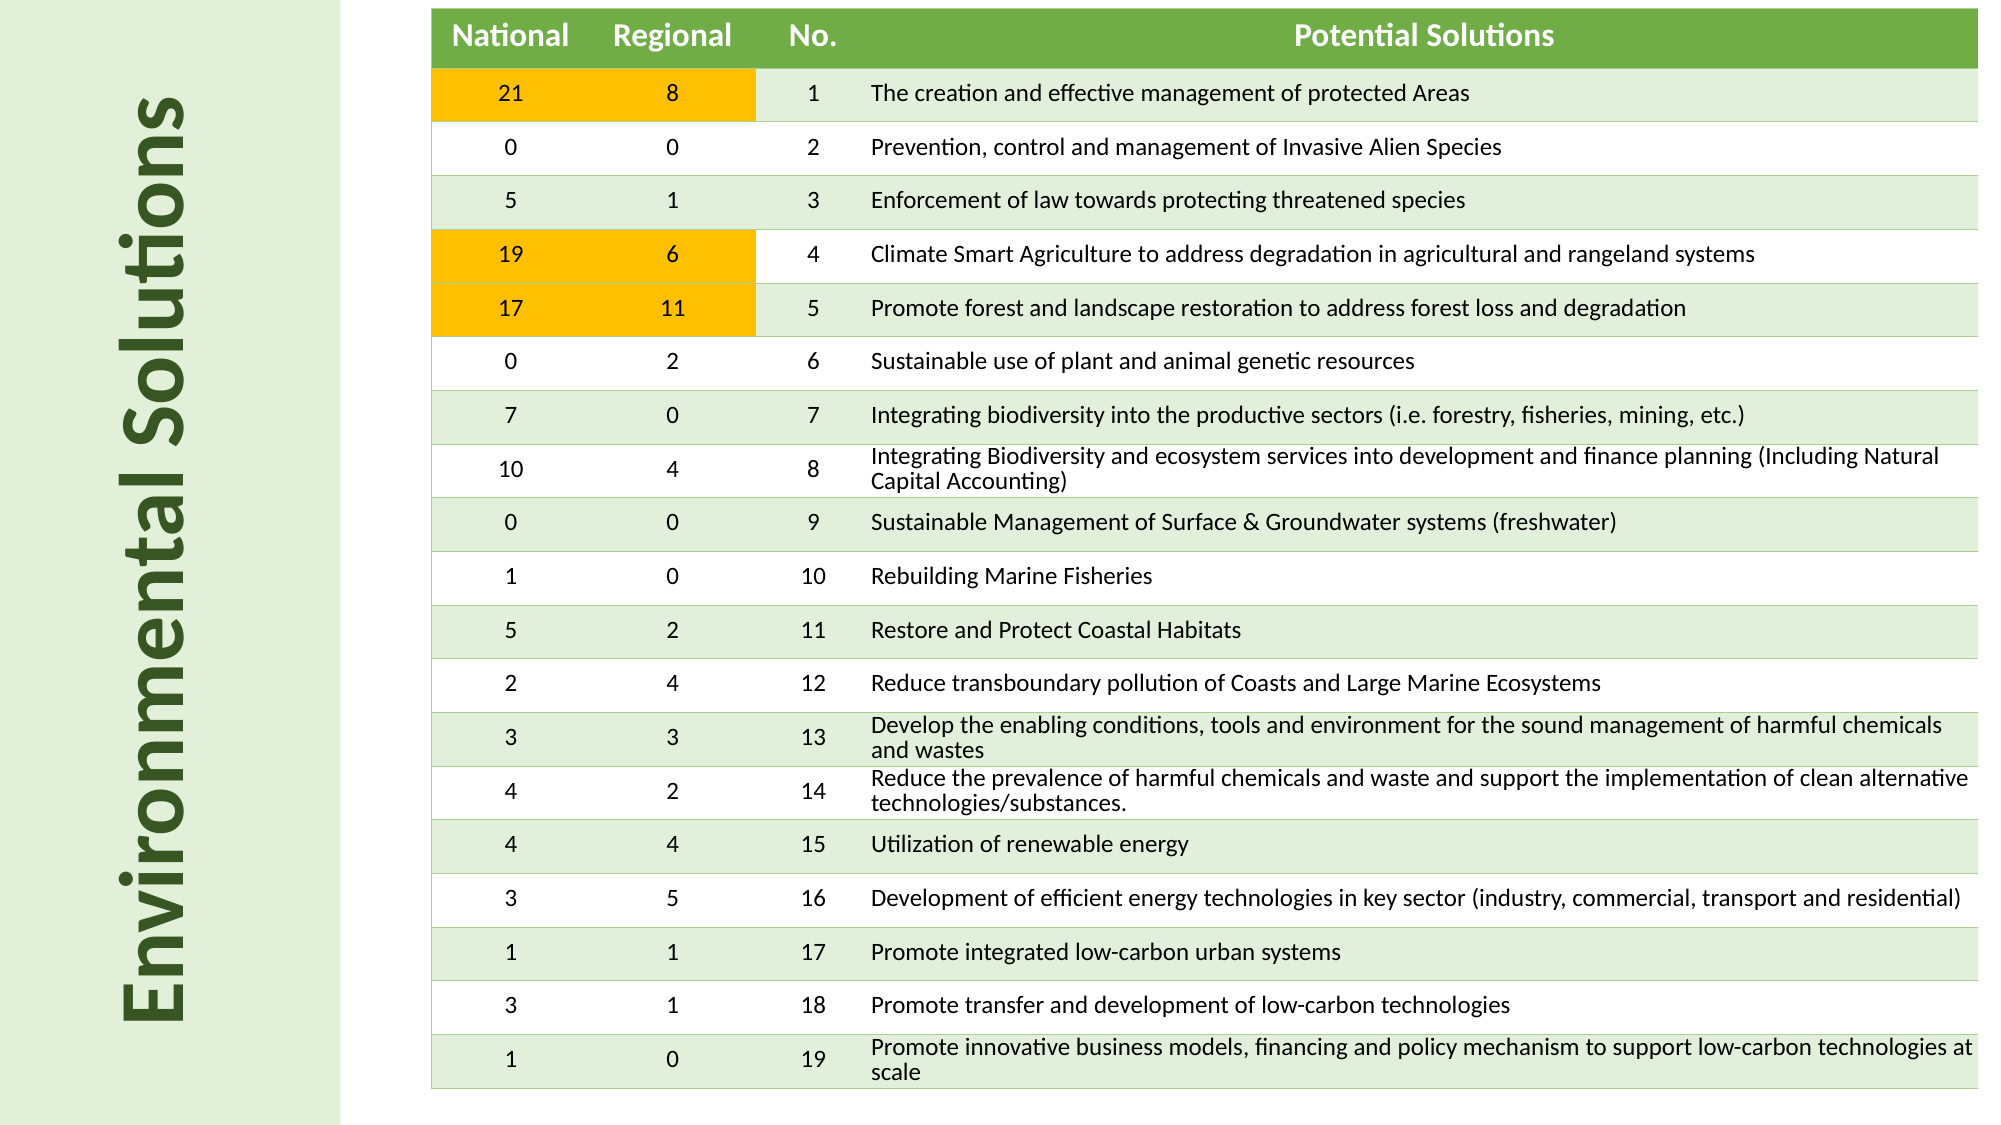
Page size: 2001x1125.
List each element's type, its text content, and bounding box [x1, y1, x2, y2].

table_cell 0 [432, 337, 590, 390]
table_cell 0 [590, 1035, 756, 1088]
table_cell 4 [590, 820, 756, 873]
table_cell Integrating Biodiversity and ecosystem services into development and finance planning (Including Natural Capital Accounting) [871, 445, 1978, 497]
table_cell Development of efficient energy technologies in key sector (industry, commercial, transport and residential) [871, 874, 1978, 927]
table_cell 2 [590, 767, 756, 819]
table_cell 8 [590, 69, 756, 121]
table_cell Reduce transboundary pollution of Coasts and Large Marine Ecosystems [871, 659, 1978, 712]
table_cell 16 [756, 874, 871, 927]
table_cell Sustainable use of plant and animal genetic resources [871, 337, 1978, 390]
table_cell 13 [756, 713, 871, 766]
table_cell 0 [590, 498, 756, 551]
table_cell 2 [432, 659, 590, 712]
table_cell 19 [756, 1035, 871, 1088]
table_cell 0 [590, 552, 756, 605]
table_cell 10 [432, 445, 590, 497]
table_cell 19 [432, 230, 590, 283]
table_cell 5 [756, 284, 871, 336]
table_cell 3 [590, 713, 756, 766]
subtitle Environmental Solutions [96, 0, 279, 1124]
table_cell Promote integrated low-carbon urban systems [871, 928, 1978, 980]
table_cell 1 [432, 928, 590, 980]
table_cell 0 [590, 122, 756, 175]
table_cell 2 [590, 337, 756, 390]
table_cell 4 [432, 820, 590, 873]
table_cell 17 [432, 284, 590, 336]
table_cell 7 [756, 391, 871, 444]
table_cell 10 [756, 552, 871, 605]
table_cell 2 [756, 122, 871, 175]
table_cell 1 [756, 69, 871, 121]
table_cell 1 [432, 1035, 590, 1088]
table_header No. [756, 9, 871, 68]
table_cell 3 [756, 176, 871, 229]
table_header National [432, 9, 590, 68]
table_cell Sustainable Management of Surface & Groundwater systems (freshwater) [871, 498, 1978, 551]
table_cell The creation and effective management of protected Areas [871, 69, 1978, 121]
table_cell Promote transfer and development of low-carbon technologies [871, 981, 1978, 1034]
table_cell 7 [432, 391, 590, 444]
table_cell Climate Smart Agriculture to address degradation in agricultural and rangeland systems [871, 230, 1978, 283]
table_cell Develop the enabling conditions, tools and environment for the sound management of harmful chemicals and wastes [871, 713, 1978, 766]
table_cell Promote forest and landscape restoration to address forest loss and degradation [871, 284, 1978, 336]
table_cell 3 [432, 874, 590, 927]
table_cell 17 [756, 928, 871, 980]
table_cell Prevention, control and management of Invasive Alien Species [871, 122, 1978, 175]
table_header Regional [590, 9, 756, 68]
table_cell 6 [756, 337, 871, 390]
table_cell 11 [756, 606, 871, 658]
table_cell 4 [590, 659, 756, 712]
table_cell 2 [590, 606, 756, 658]
table_cell 14 [756, 767, 871, 819]
table_cell 21 [432, 69, 590, 121]
table_cell 11 [590, 284, 756, 336]
table_cell 3 [432, 981, 590, 1034]
table_cell Integrating biodiversity into the productive sectors (i.e. forestry, fisheries, mining, etc.) [871, 391, 1978, 444]
table_cell 5 [590, 874, 756, 927]
table_cell 18 [756, 981, 871, 1034]
table_cell 0 [590, 391, 756, 444]
table_cell Promote innovative business models, financing and policy mechanism to support low-carbon technologies at scale [871, 1035, 1978, 1088]
table_cell 9 [756, 498, 871, 551]
table_cell 1 [590, 176, 756, 229]
table_cell 15 [756, 820, 871, 873]
table_cell Enforcement of law towards protecting threatened species [871, 176, 1978, 229]
table_cell 6 [590, 230, 756, 283]
table_cell 4 [590, 445, 756, 497]
table_header Potential Solutions [871, 9, 1978, 68]
table_cell Utilization of renewable energy [871, 820, 1978, 873]
table_cell Rebuilding Marine Fisheries [871, 552, 1978, 605]
table_cell 5 [432, 176, 590, 229]
table_cell 0 [432, 498, 590, 551]
table_cell 4 [756, 230, 871, 283]
table_cell 1 [432, 552, 590, 605]
table_cell 8 [756, 445, 871, 497]
table_cell Restore and Protect Coastal Habitats [871, 606, 1978, 658]
table_cell 1 [590, 928, 756, 980]
table_cell 4 [432, 767, 590, 819]
table_cell 12 [756, 659, 871, 712]
table_cell 3 [432, 713, 590, 766]
table_cell 5 [432, 606, 590, 658]
table_cell 0 [432, 122, 590, 175]
table_cell 1 [590, 981, 756, 1034]
table_cell Reduce the prevalence of harmful chemicals and waste and support the implementation of clean alternative technologies/substances. [871, 767, 1978, 819]
text_box [0, 0, 341, 1125]
